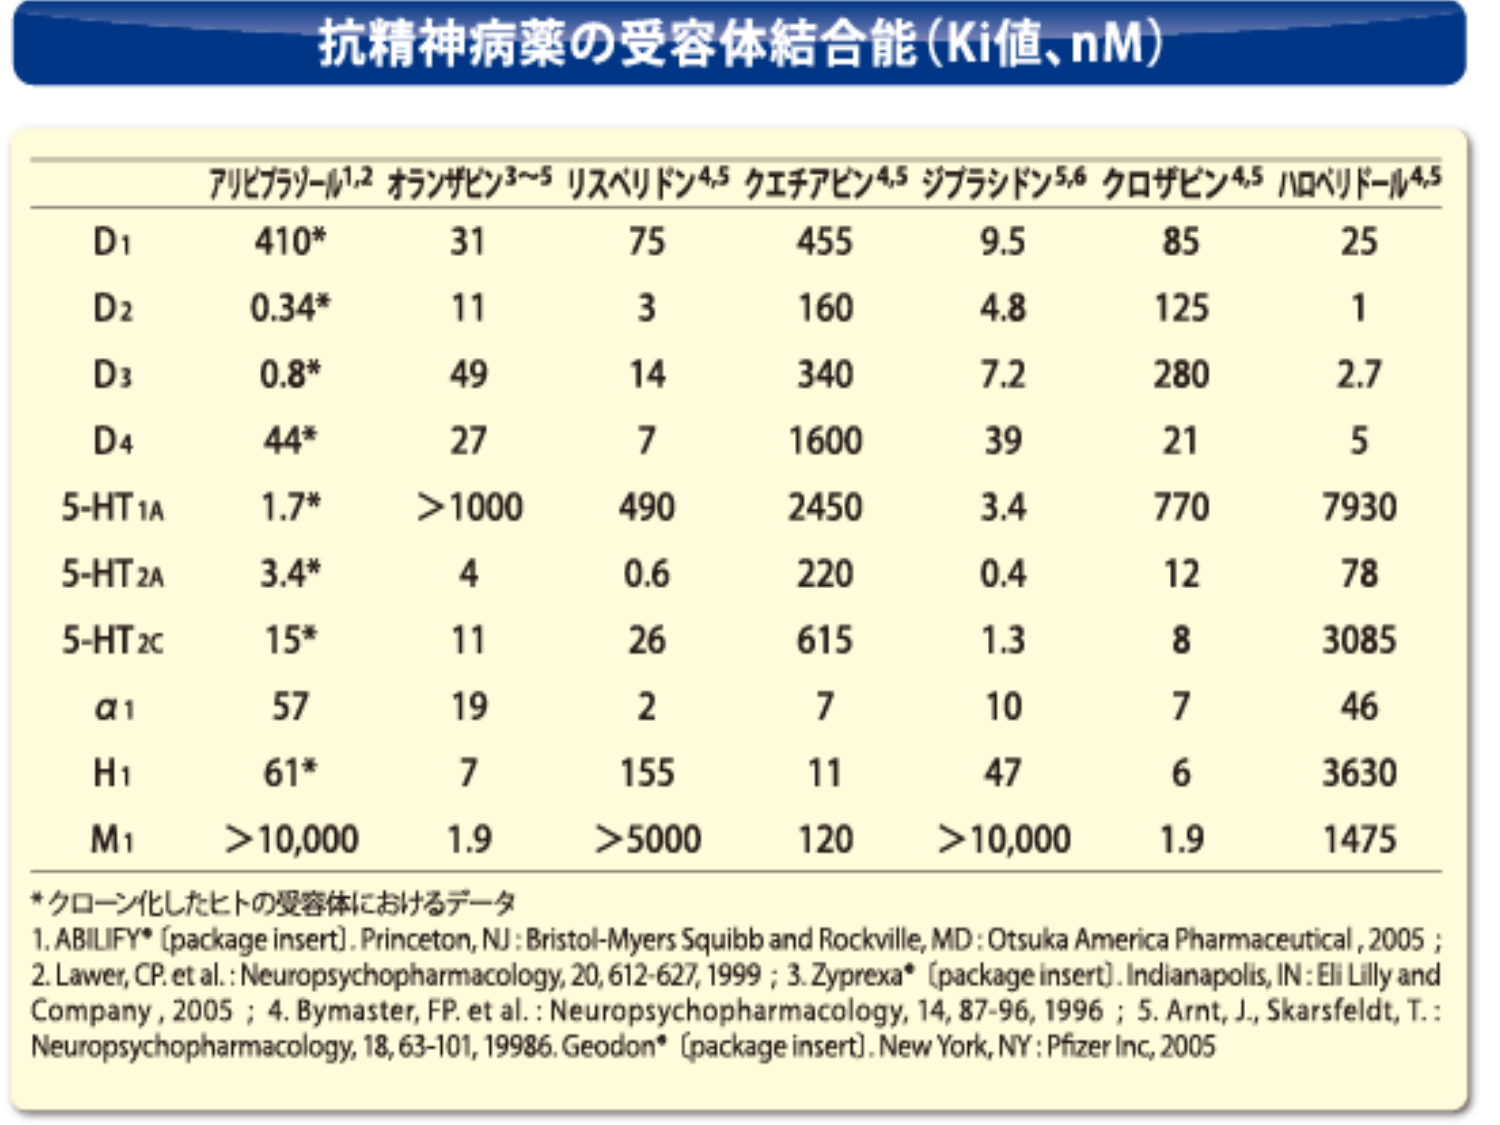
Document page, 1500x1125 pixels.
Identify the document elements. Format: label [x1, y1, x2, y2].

list [0, 0, 1500, 1125]
